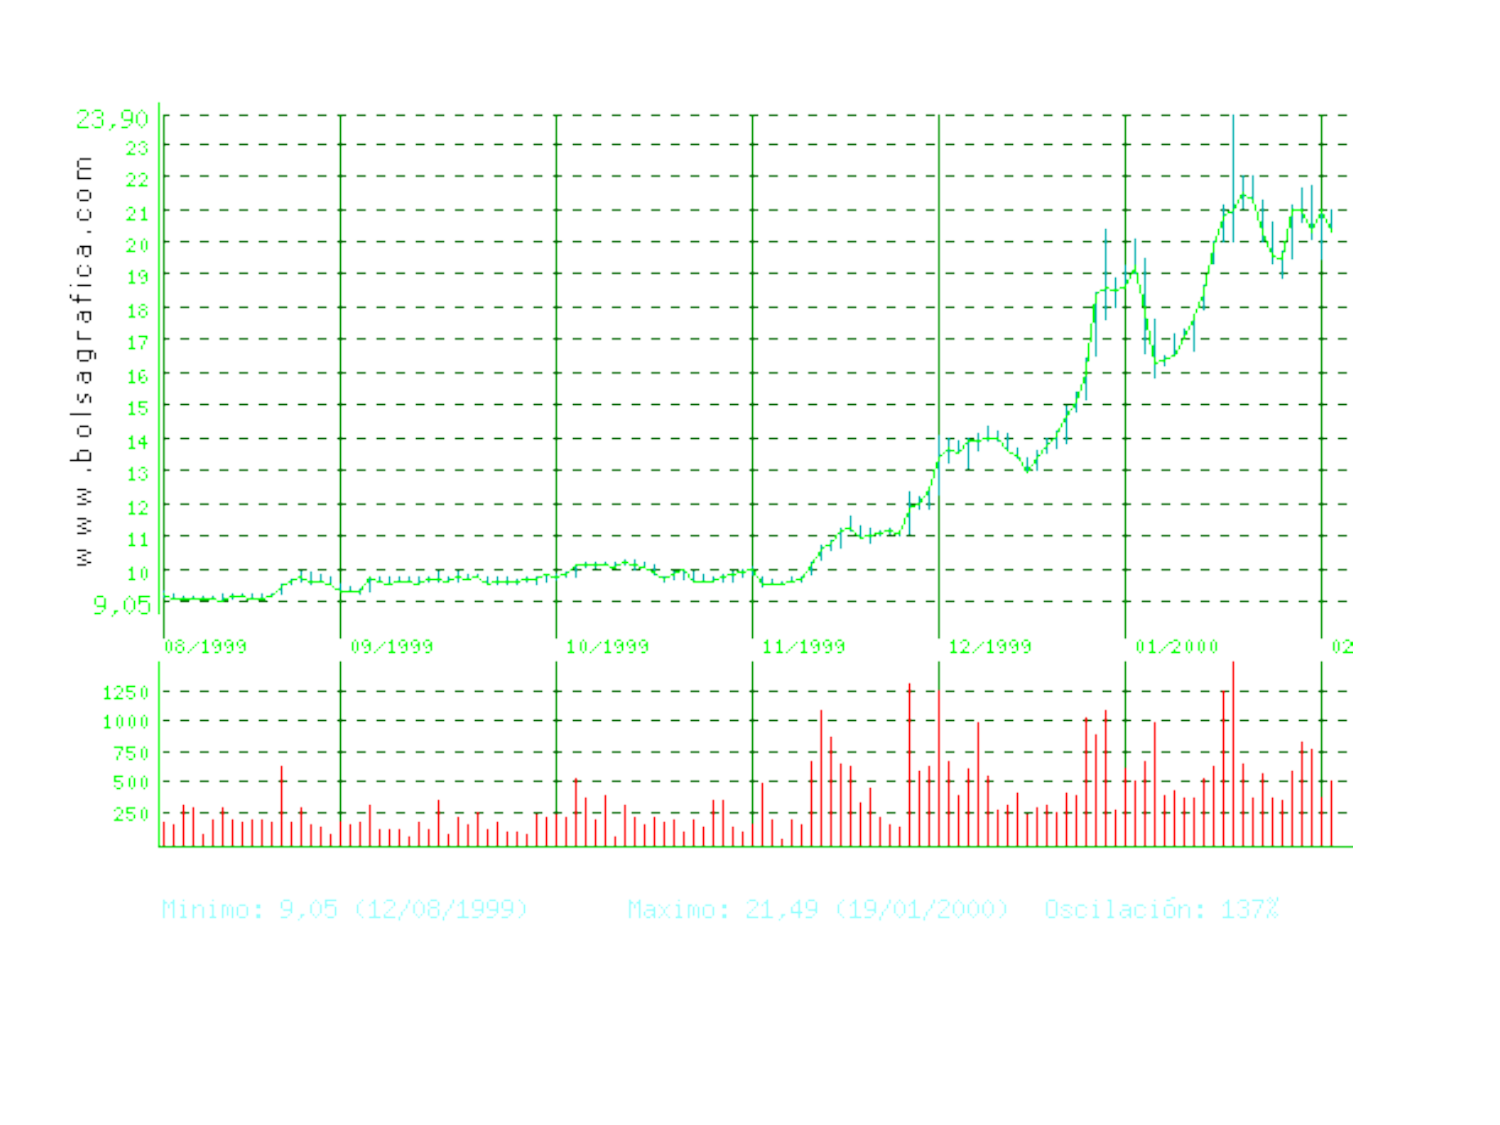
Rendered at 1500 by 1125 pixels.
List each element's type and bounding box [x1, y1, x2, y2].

picture [52, 54, 1353, 929]
